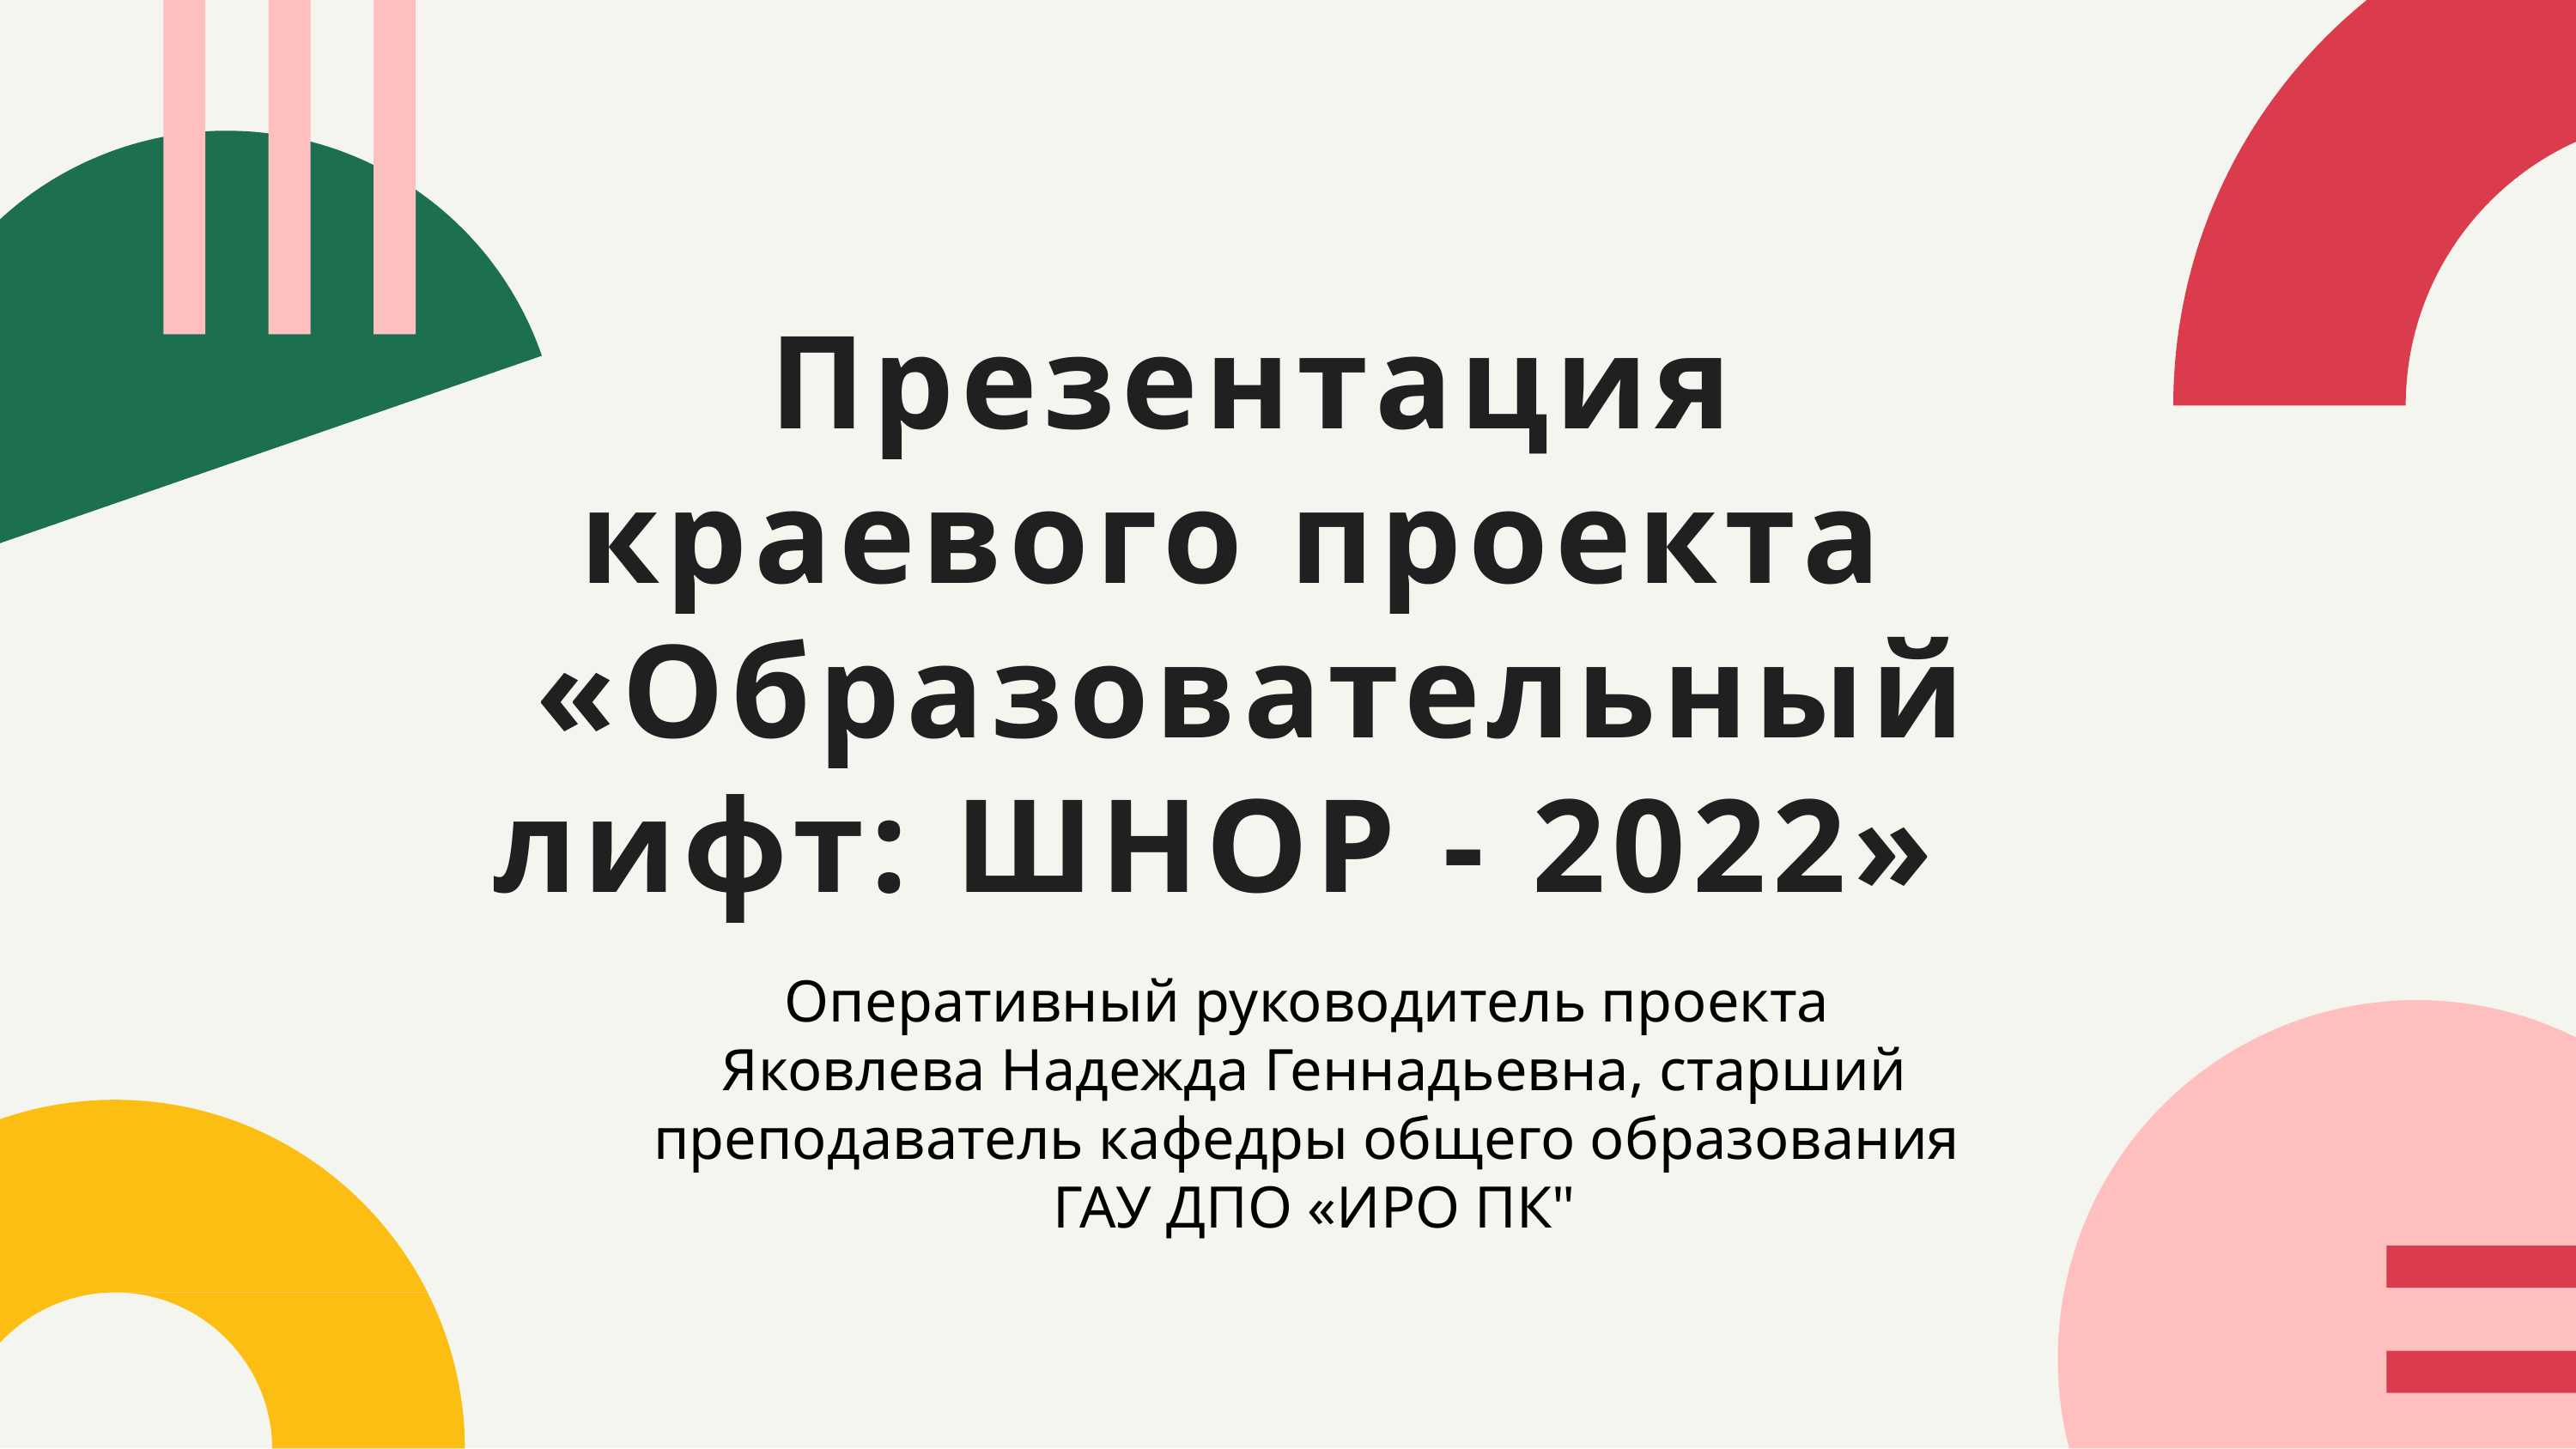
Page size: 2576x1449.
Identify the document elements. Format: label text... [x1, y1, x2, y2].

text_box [2057, 999, 2576, 1449]
text_box Оперативный руководитель проекта Яковлева Надежда Геннадьевна, старший преподаватель кафедры общего образования ГАУ ДПО «ИРО ПК" [633, 958, 1996, 1246]
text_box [0, 0, 543, 543]
text_box [2173, 0, 2576, 406]
text_box [0, 1100, 465, 1449]
title Презентация краевого проекта «Образовательный лифт: ШНОР - 2022» [465, 203, 2044, 919]
text_box [0, 0, 2576, 1449]
